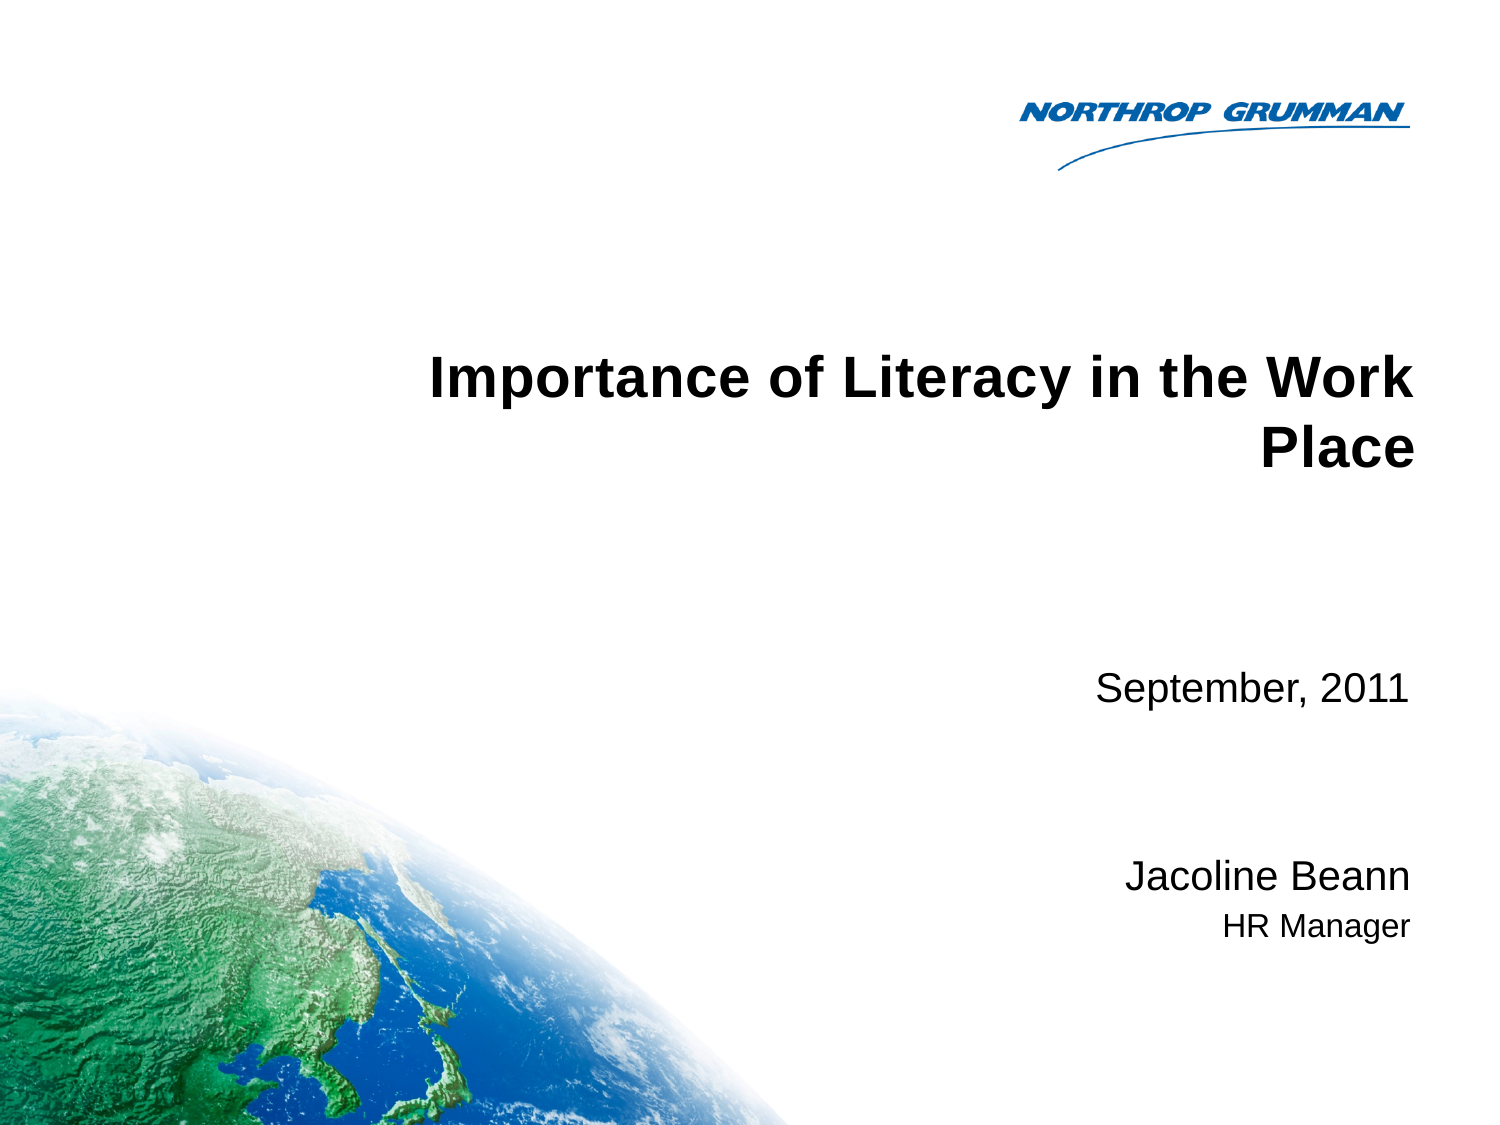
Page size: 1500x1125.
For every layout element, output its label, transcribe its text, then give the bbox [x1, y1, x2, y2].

list HR Manager [609, 908, 1427, 972]
list Jacoline Beann [609, 826, 1427, 902]
title Importance of Literacy in the Work Place [375, 315, 1432, 517]
picture [0, 0, 1500, 1125]
list September, 2011 [609, 660, 1426, 737]
